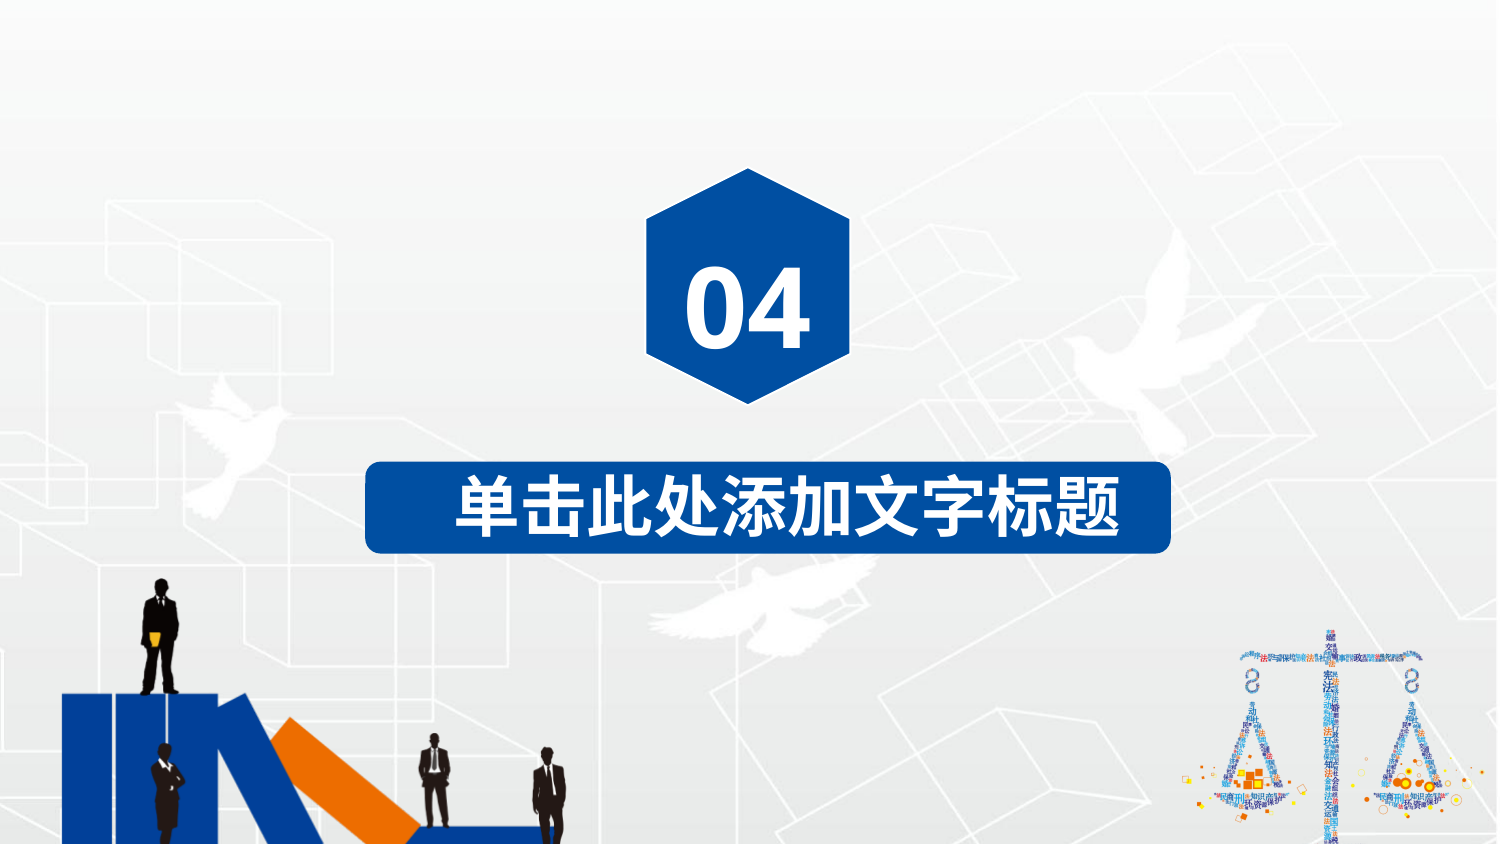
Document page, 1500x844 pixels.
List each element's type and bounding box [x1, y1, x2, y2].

text_box [0, 0, 1500, 844]
text_box [637, 167, 859, 406]
text_box [365, 457, 1171, 554]
